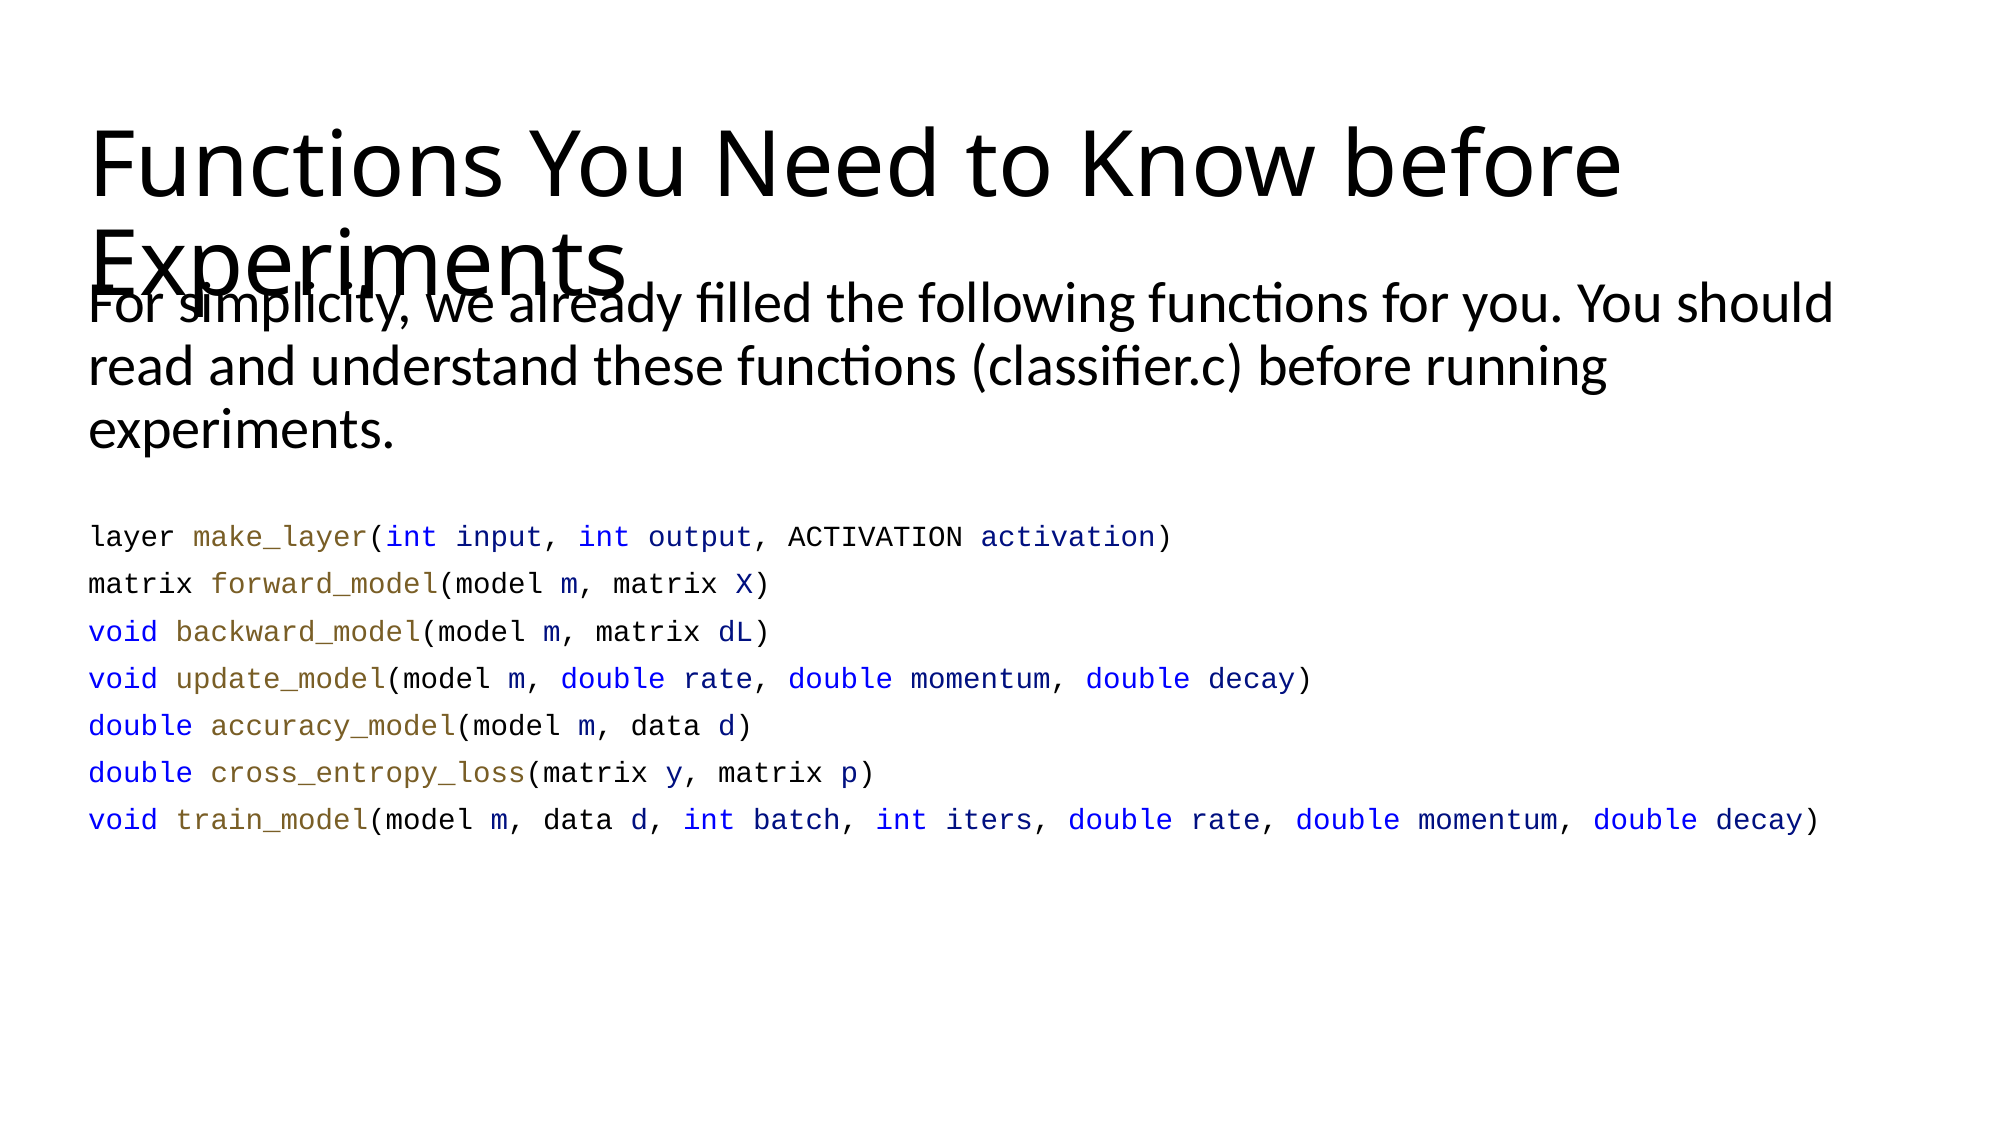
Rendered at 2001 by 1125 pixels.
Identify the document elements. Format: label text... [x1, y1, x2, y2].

list For simplicity, we already filled the following functions for you. You should read and understand these functions (classifier.c) before running experiments. layer make_layer(int input, int output, ACTIVATION activation) matrix forward_model(model m, matrix X) void backward_model(model m, matrix dL) void update_model(model m, double rate, double momentum, double decay) double accuracy_model(model m, data d) double cross_entropy_loss(matrix y, matrix p) void train_model(model m, data d, int batch, int iters, double rate, double momentum, double decay) [68, 252, 1932, 1000]
title Functions You Need to Know before Experiments [68, 97, 1932, 223]
